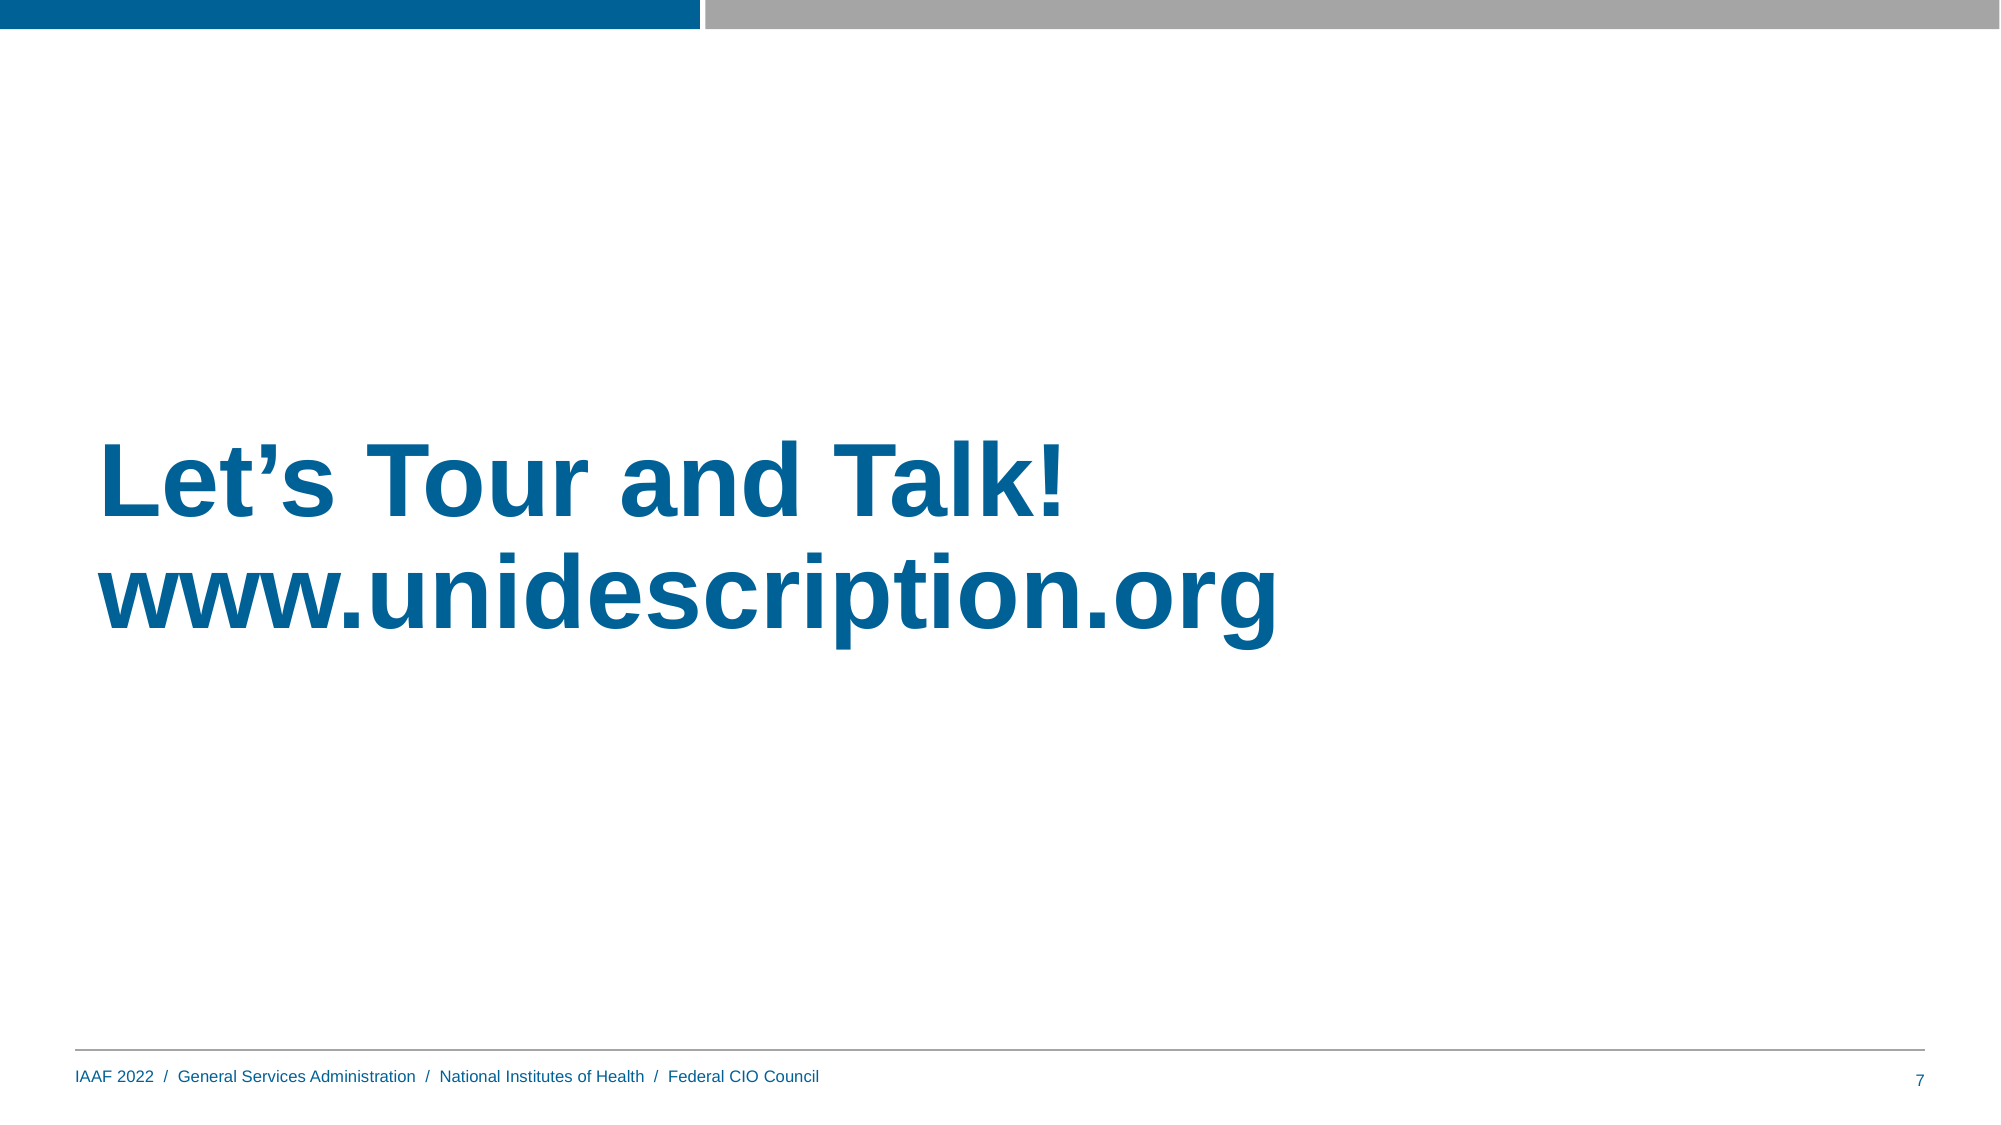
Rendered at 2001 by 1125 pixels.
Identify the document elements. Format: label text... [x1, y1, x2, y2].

slide_number 7 [1899, 1062, 1925, 1098]
title Let’s Tour and Talk! www.unidescription.org [83, 418, 1915, 788]
